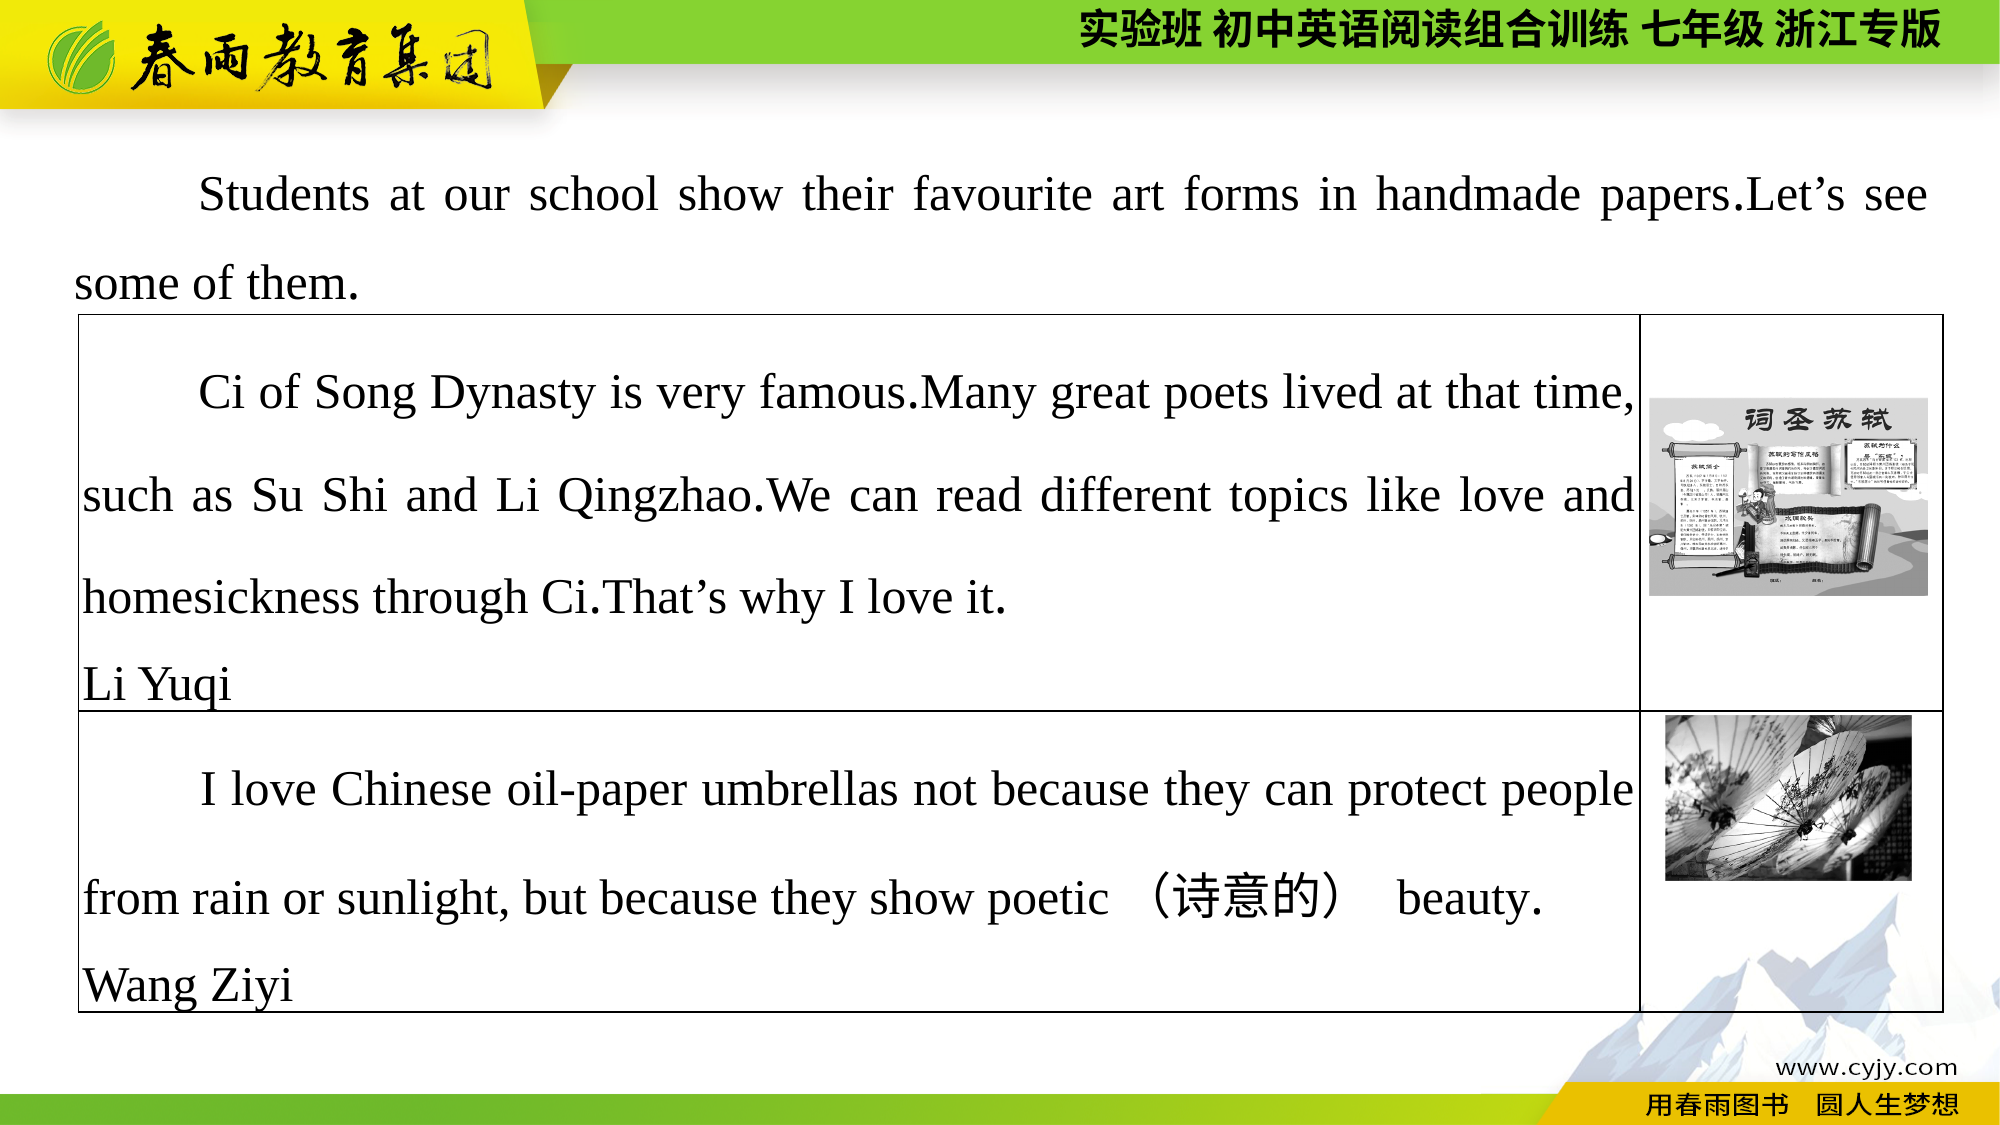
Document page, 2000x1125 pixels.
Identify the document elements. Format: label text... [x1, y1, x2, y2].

table_cell I love Chinese oil-paper umbrellas not because they can protect people from rain or sunlight, but because they show poetic（诗意的） beauty. Wang Ziyi [79, 712, 1639, 1011]
table_header Ci of Song Dynasty is very famous.Many great poets lived at that time, such as Su Shi and Li Qingzhao.We can read different topics like love and homesickness through Ci.That’s why I love it. Li Yuqi [79, 315, 1639, 710]
table_cell [1641, 712, 1942, 1011]
picture [0, 0, 2000, 1125]
table_header [1641, 315, 1942, 710]
list Students at our school show their favourite art forms in handmade papers.Let’s see some of them. [59, 122, 1944, 308]
